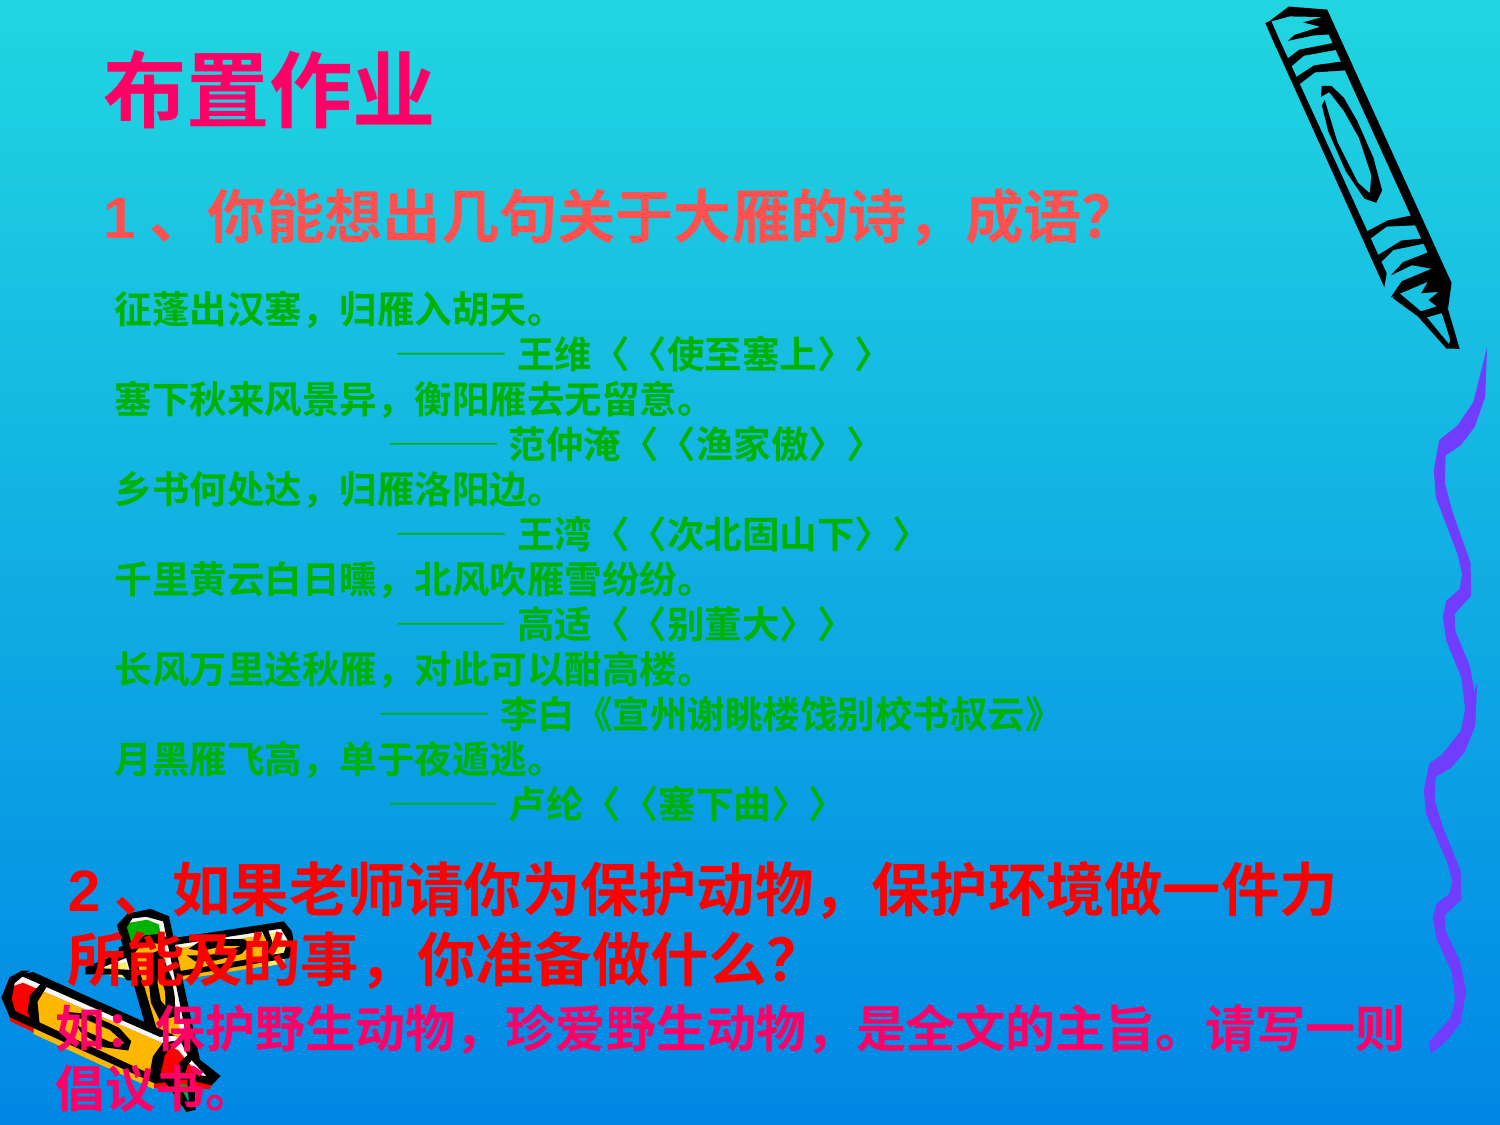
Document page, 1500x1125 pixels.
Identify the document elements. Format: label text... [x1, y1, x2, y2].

text_box 征蓬出汉塞，归雁入胡天。 ———王维〈〈使至塞上〉〉 塞下秋来风景异，衡阳雁去无留意。 ———范仲淹〈〈渔家傲〉〉 乡书何处达，归雁洛阳边。 ———王湾〈〈次北固山下〉〉 千里黄云白日曛，北风吹雁雪纷纷。 ———高适〈〈别董大〉〉 长风万里送秋雁，对此可以酣高楼。 ———李白《宣州谢眺楼饯别校书叔云》 月黑雁飞高，单于夜遁逃。 ———卢纶〈〈塞下曲〉〉 [100, 278, 1424, 834]
text_box 如：保护野生动物，珍爱野生动物，是全文的主旨。请写一则倡议书。 [41, 990, 1459, 1125]
text_box 1、你能想出几句关于大雁的诗，成语？ [88, 172, 1306, 258]
text_box 2、如果老师请你为保护动物，保护环境做一件力所能及的事，你准备做什么？ [53, 846, 1383, 990]
text_box 布置作业 [88, 31, 668, 146]
